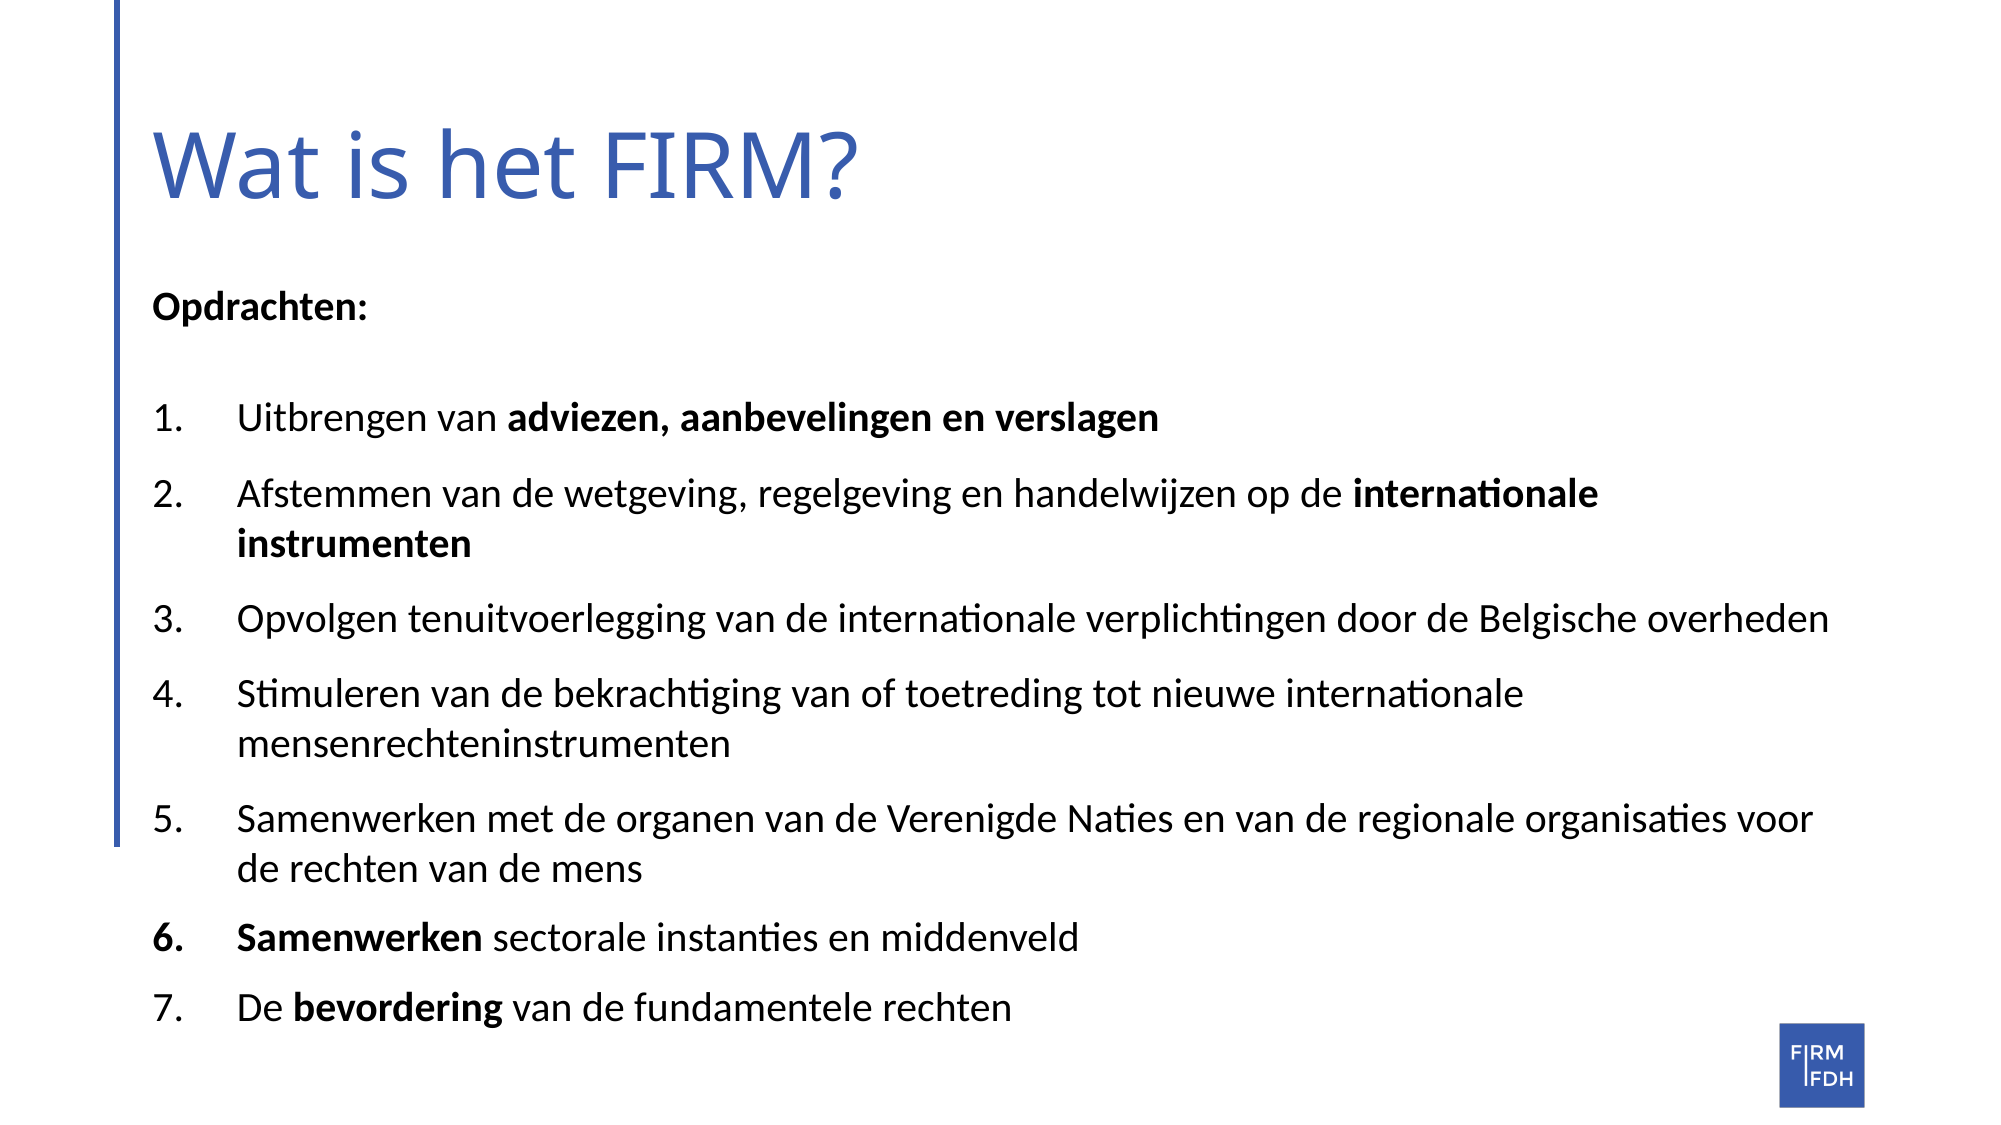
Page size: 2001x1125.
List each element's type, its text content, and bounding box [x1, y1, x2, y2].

picture [1769, 1013, 1875, 1118]
title Wat is het FIRM? [137, 59, 1863, 277]
list Opdrachten: Uitbrengen van adviezen, aanbevelingen en verslagen Afstemmen van de wetgeving, regelgeving en handelwijzen op de internationale instrumenten Opvolgen tenuitvoerlegging van de internationale verplichtingen door de Belgische overheden Stimuleren van de bekrachtiging van of toetreding tot nieuwe internationale mensenrechteninstrumenten Samenwerken met de organen van de Verenigde Naties en van de regionale organisaties voor de rechten van de mens Samenwerken sectorale instanties en middenveld De bevordering van de fundamentele rechten [137, 277, 1863, 992]
